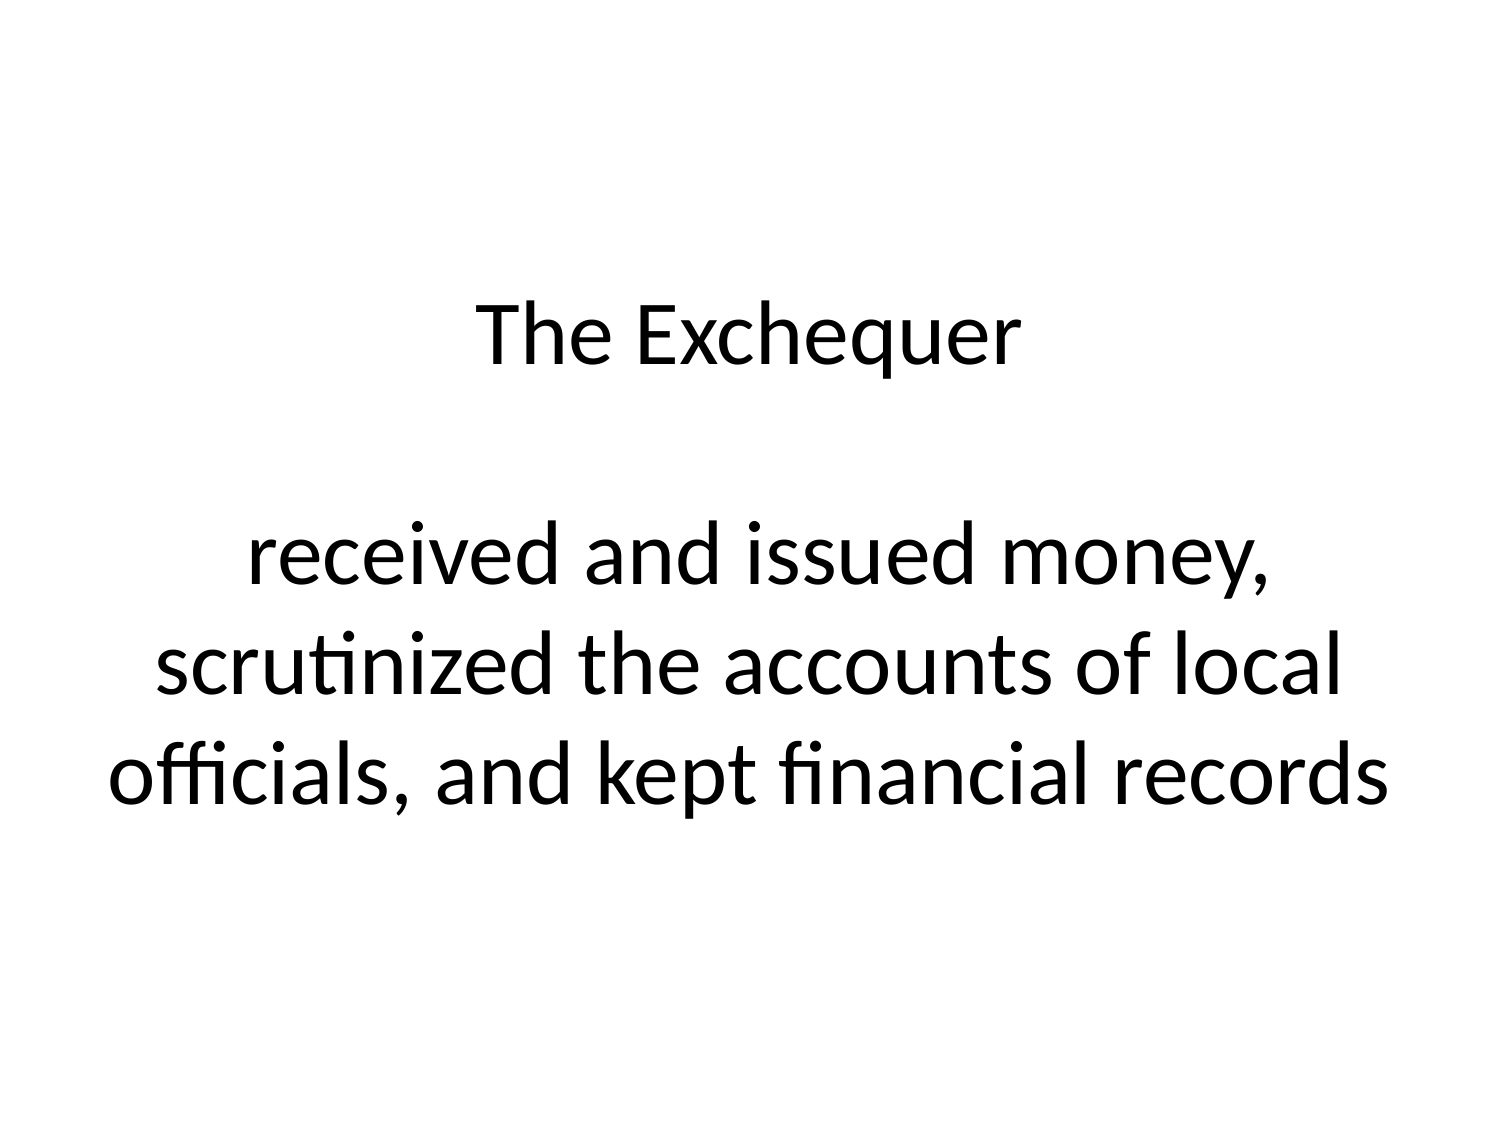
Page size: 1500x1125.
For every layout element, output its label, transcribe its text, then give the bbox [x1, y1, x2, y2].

title The Exchequer received and issued money, scrutinized the accounts of local officials, and kept financial records [74, 44, 1426, 1051]
